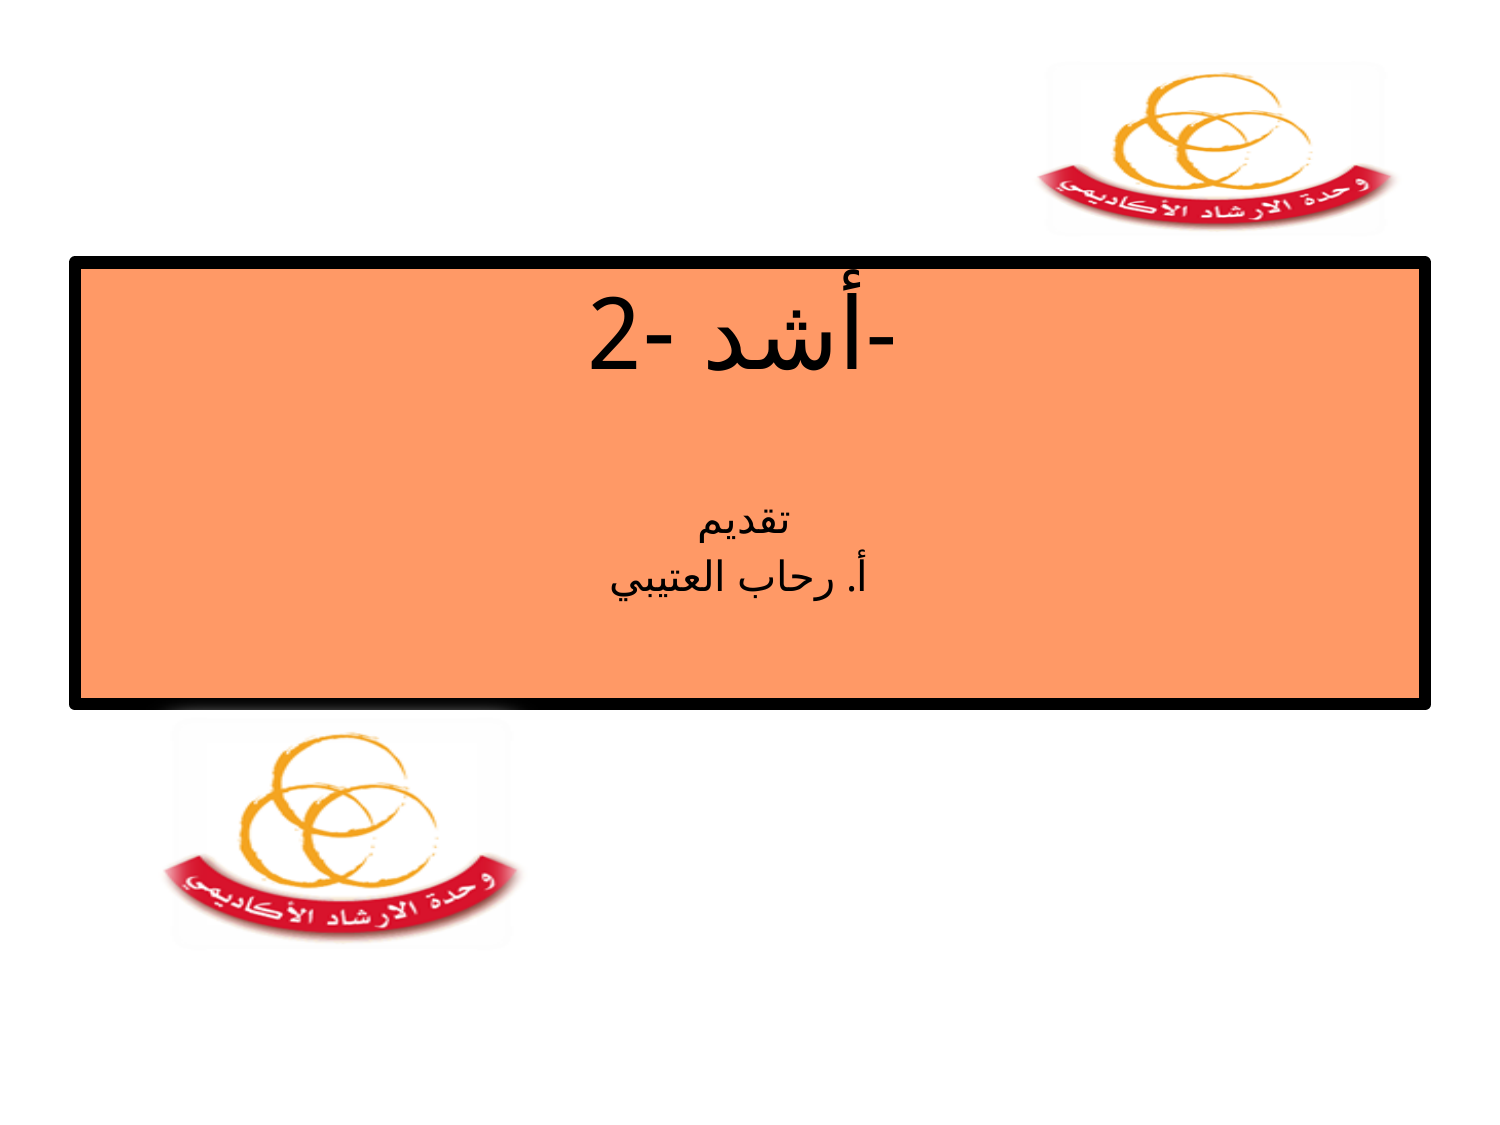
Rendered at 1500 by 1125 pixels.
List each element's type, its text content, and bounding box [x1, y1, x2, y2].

picture [135, 692, 550, 977]
picture [1009, 42, 1424, 256]
list أشد -2- تقديم أ. رحاب العتيبي [75, 262, 1425, 705]
